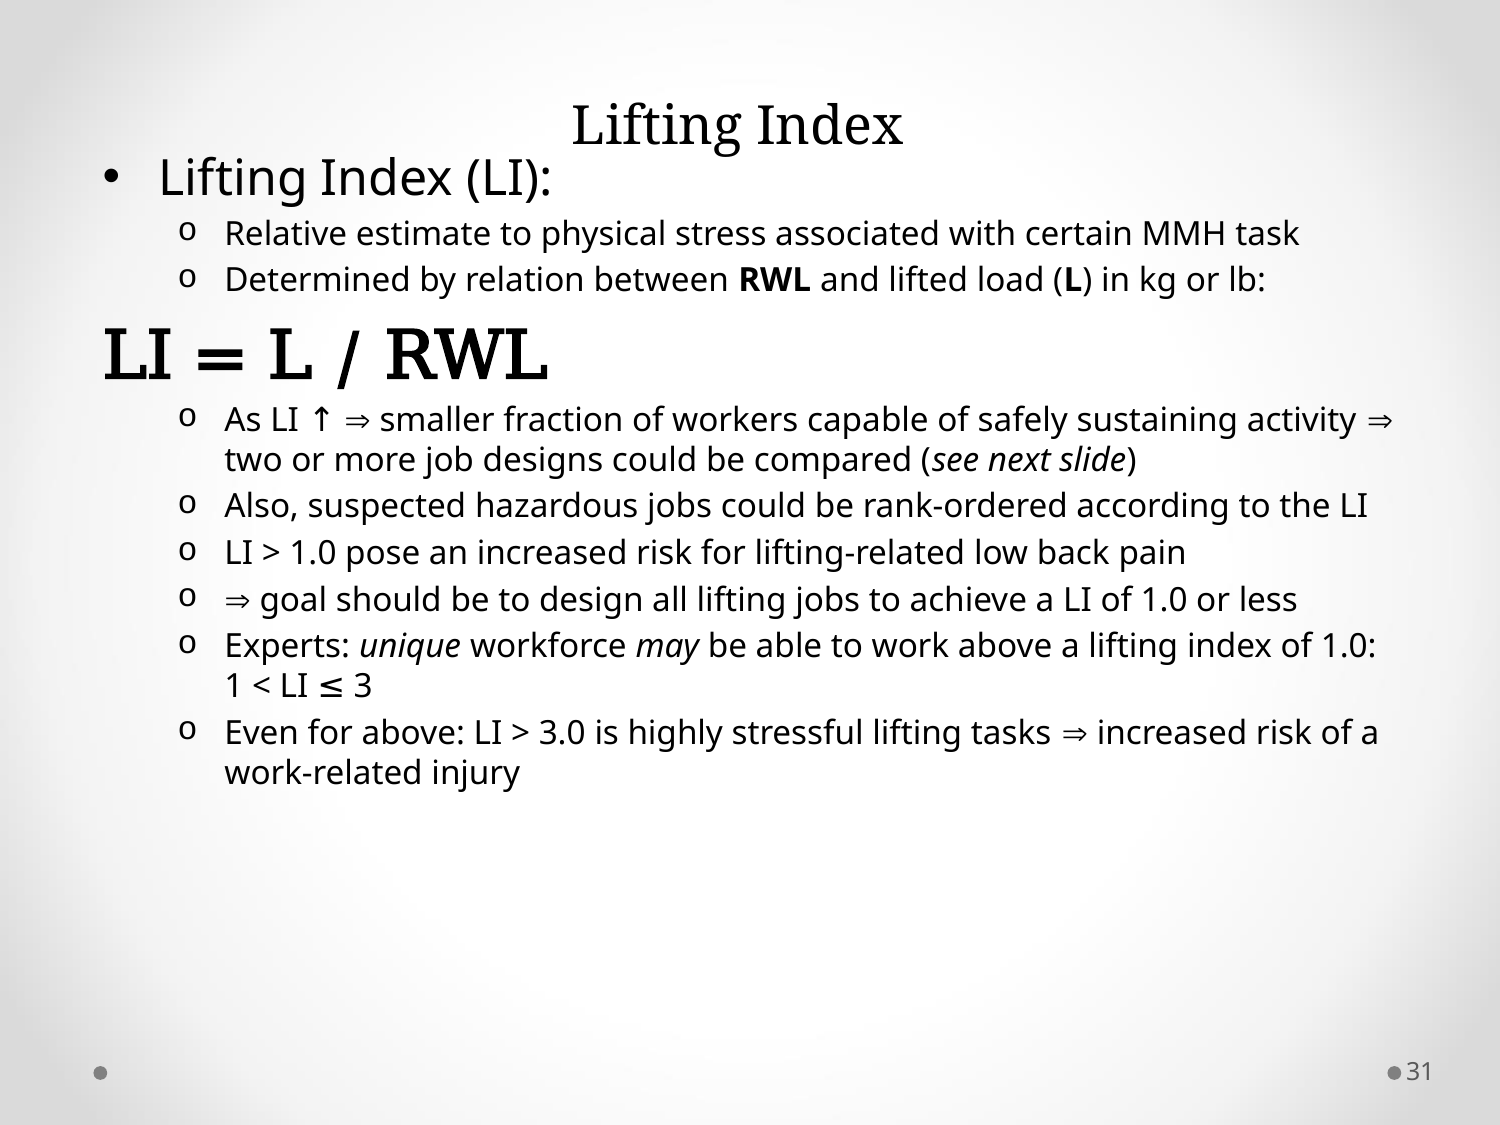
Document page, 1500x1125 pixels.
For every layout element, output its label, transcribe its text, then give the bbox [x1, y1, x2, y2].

picture [0, 0, 1500, 1125]
list Lifting Index (LI): Relative estimate to physical stress associated with certain MMH task Determined by relation between RWL and lifted load (L) in kg or lb: LI = L / RWL As LI ↑  smaller fraction of workers capable of safely sustaining activity  two or more job designs could be compared (see next slide) Also, suspected hazardous jobs could be rank-ordered according to the LI LI > 1.0 pose an increased risk for lifting-related low back pain  goal should be to design all lifting jobs to achieve a LI of 1.0 or less Experts: unique workforce may be able to work above a lifting index of 1.0: 1 < LI ≤ 3 Even for above: LI > 3.0 is highly stressful lifting tasks  increased risk of a work-related injury [87, 137, 1463, 1113]
title Lifting Index [62, 62, 1413, 163]
slide_number 31 [1401, 1042, 1494, 1103]
